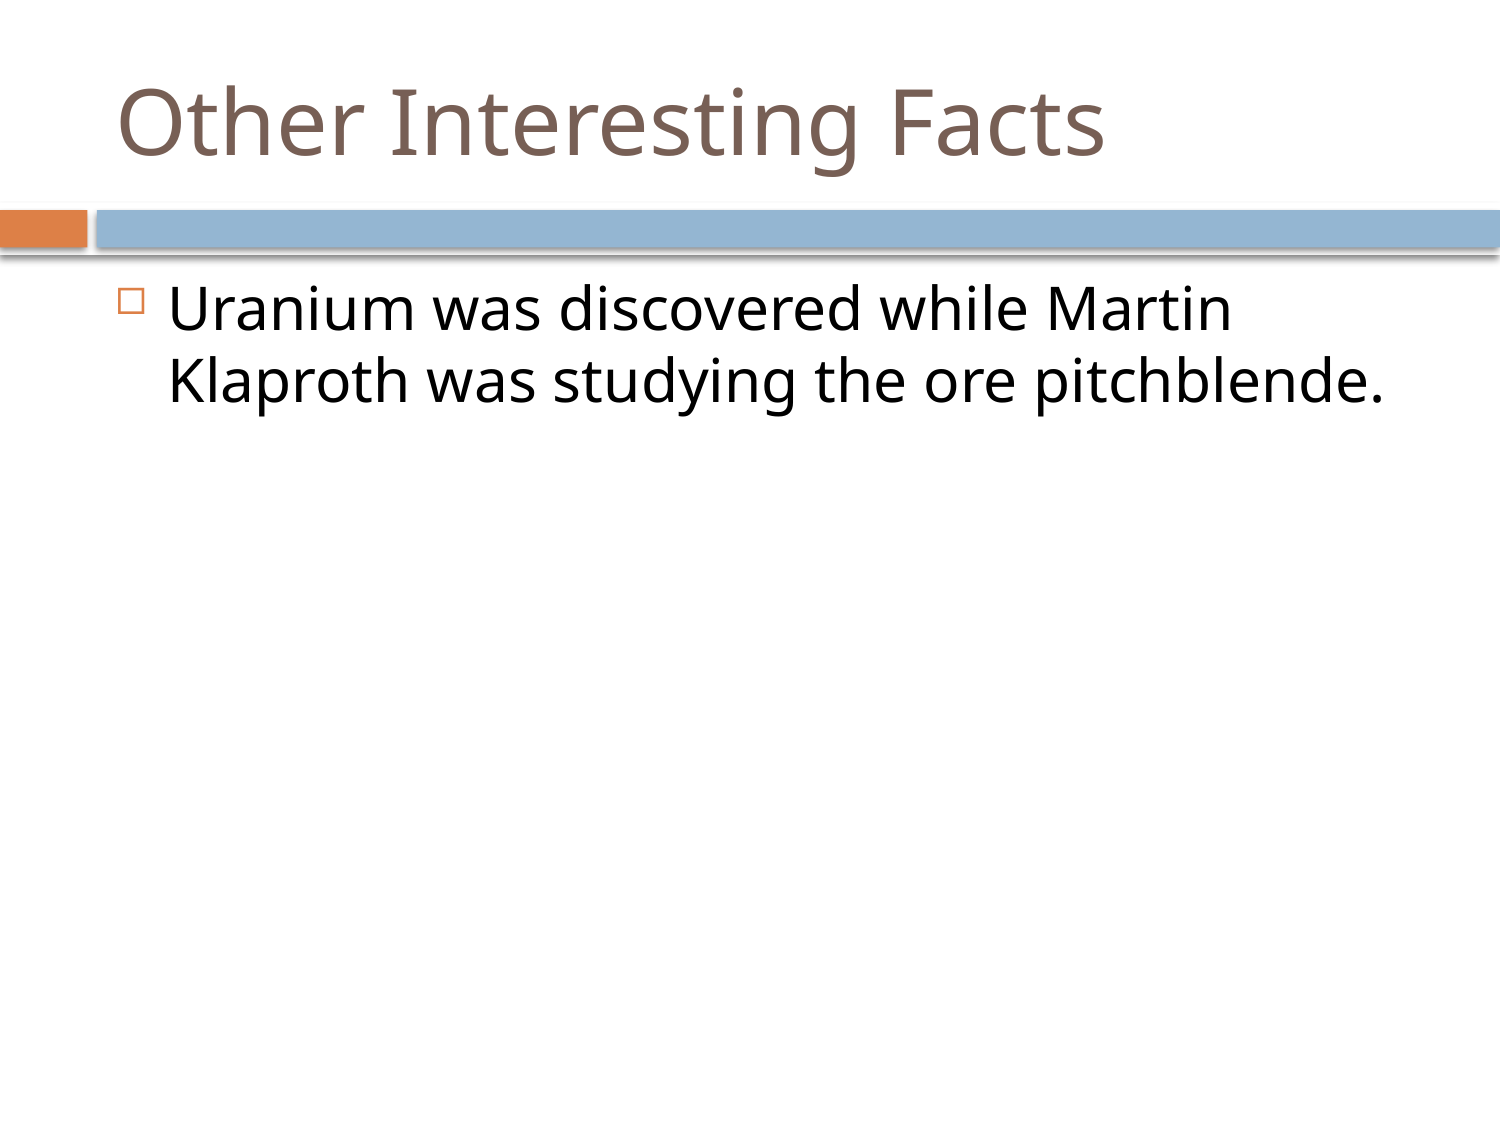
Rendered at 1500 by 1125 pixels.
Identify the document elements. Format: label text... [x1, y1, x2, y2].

list Uranium was discovered while Martin Klaproth was studying the ore pitchblende. [100, 262, 1438, 1000]
title Other Interesting Facts [100, 37, 1438, 200]
